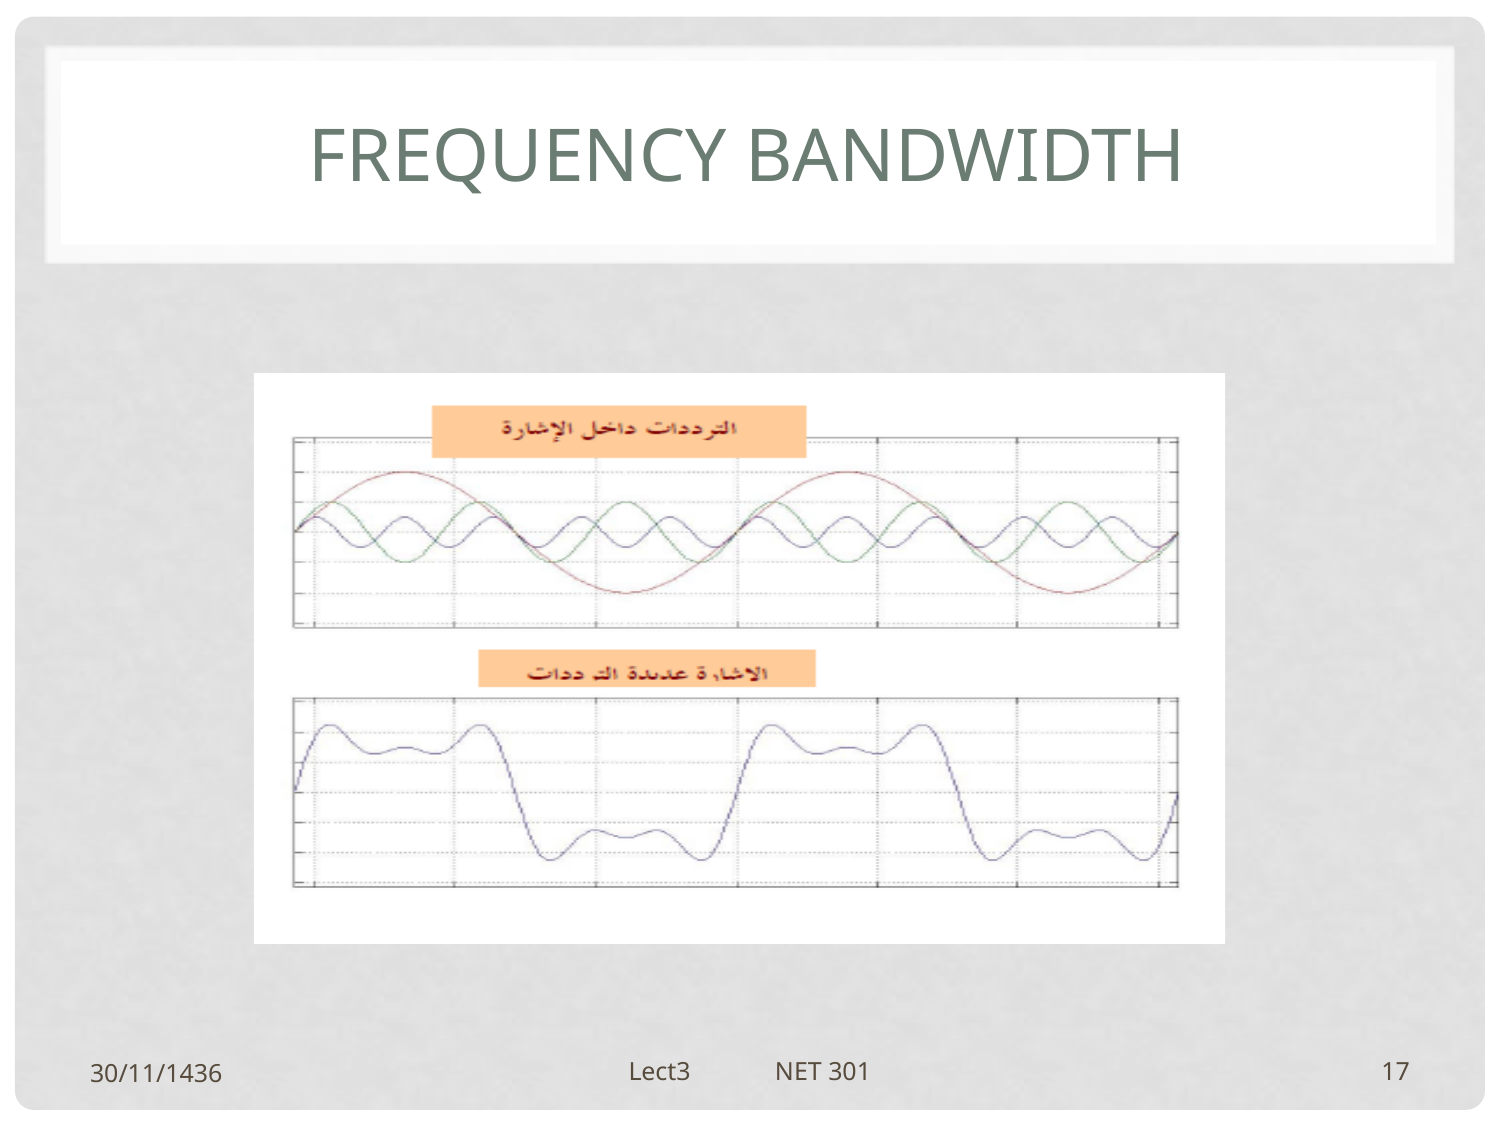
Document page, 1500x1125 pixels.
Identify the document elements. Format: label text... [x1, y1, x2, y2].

slide_number 17 [1074, 1042, 1425, 1103]
title Frequency bandwidth [69, 66, 1425, 238]
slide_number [75, 1042, 425, 1103]
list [253, 373, 1226, 944]
footer Lect3 NET 301 [512, 1042, 988, 1103]
